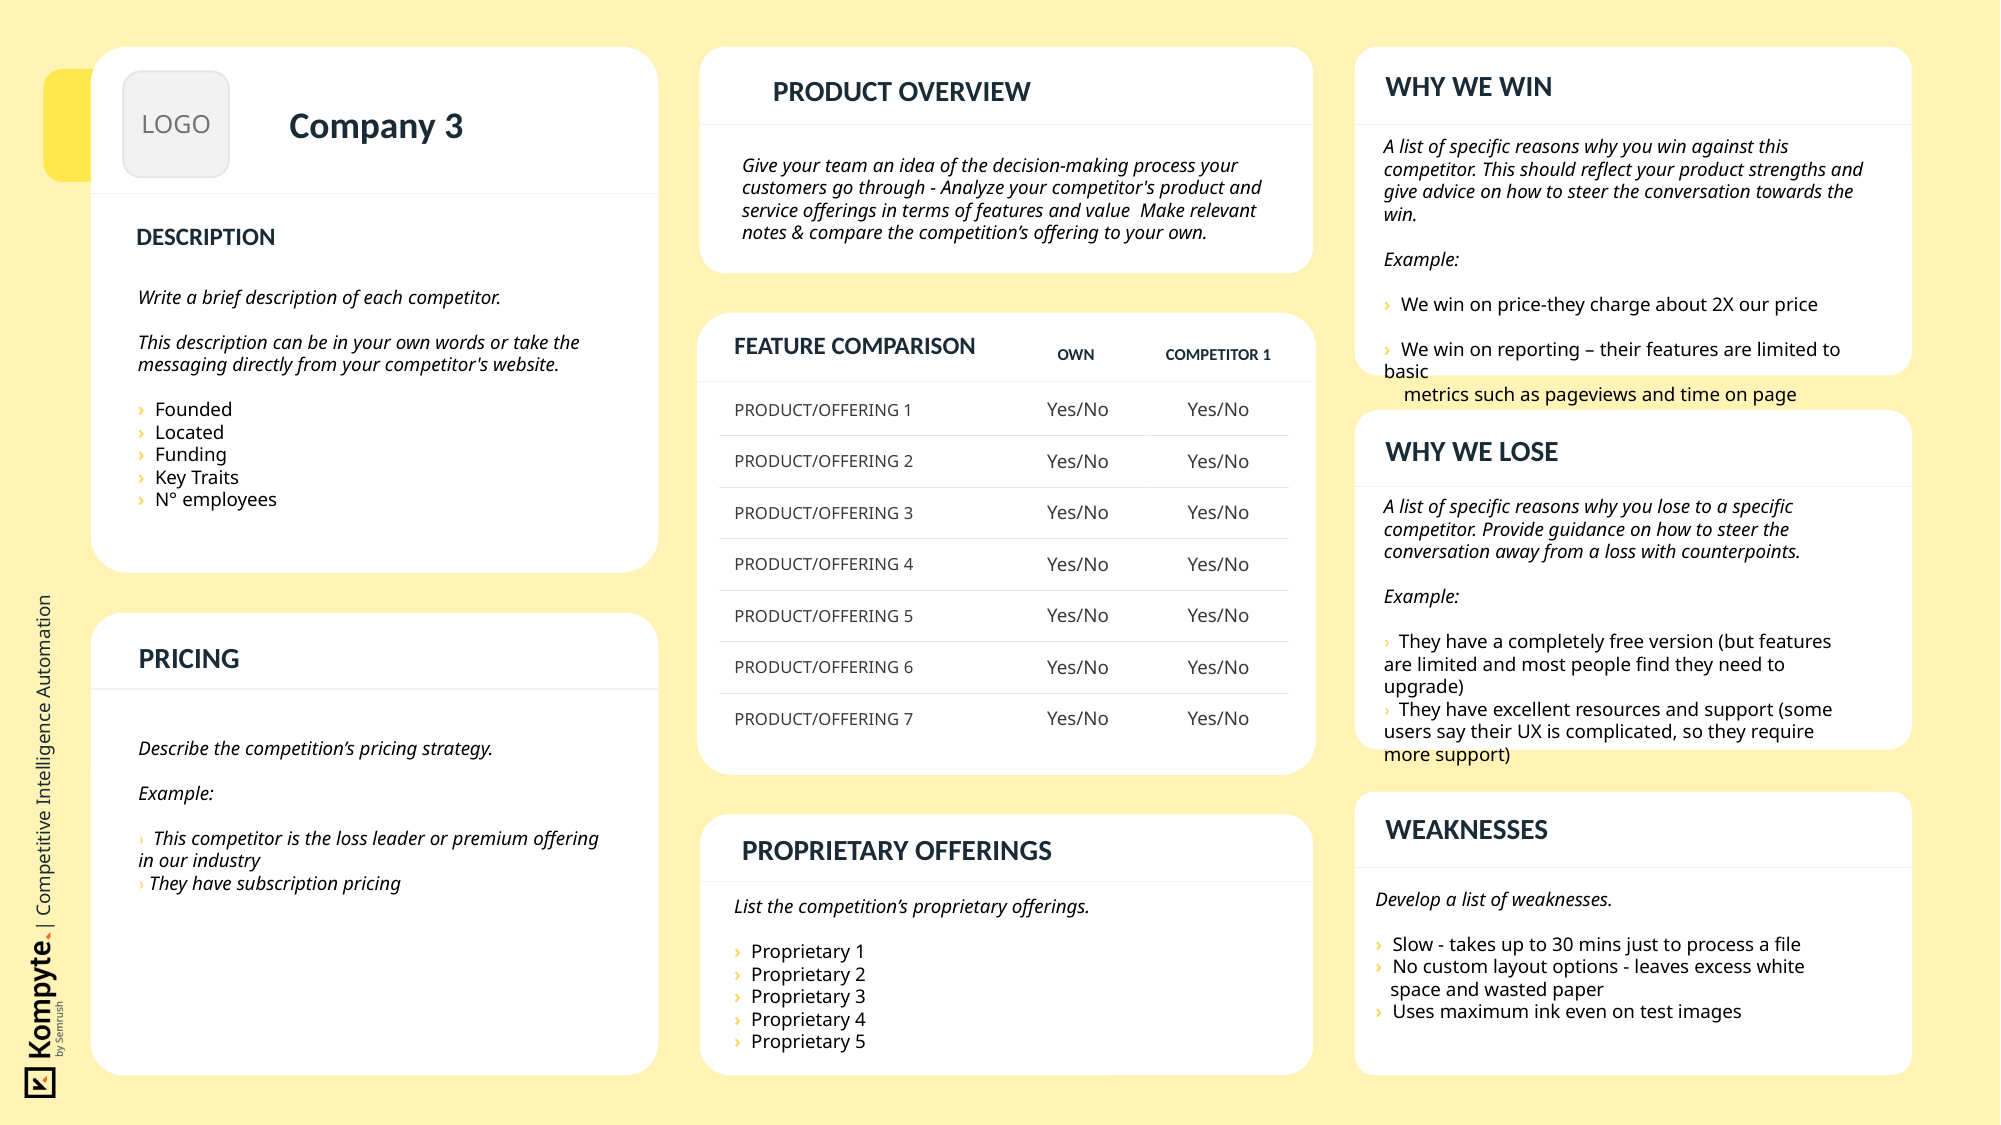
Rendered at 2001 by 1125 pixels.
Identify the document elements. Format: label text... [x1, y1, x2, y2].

table_cell PRODUCT/OFFERING 2 [720, 436, 1007, 487]
table_header COMPETITOR 1 [1149, 328, 1289, 381]
text_box [1353, 409, 1913, 751]
text_box LOGO [123, 101, 230, 146]
table_cell Yes/No [1008, 384, 1148, 435]
text_box PRODUCT OVERVIEW [758, 64, 1149, 115]
text_box Write a brief description of each competitor. This description can be in your own words or take the messaging directly from your competitor's website. › Founded › Located › Funding › Key Traits › N° employees [123, 278, 631, 518]
table_cell PRODUCT/OFFERING 1 [720, 384, 1007, 435]
table_cell Yes/No [1149, 488, 1289, 538]
table_cell Yes/No [1008, 694, 1148, 744]
table_cell PRODUCT/OFFERING 5 [720, 591, 1007, 641]
text_box [698, 813, 1315, 1077]
text_box [1353, 790, 1913, 1077]
text_box Company 3 [274, 93, 512, 154]
table_cell Yes/No [1008, 488, 1148, 538]
text_box [89, 45, 660, 574]
table_cell Yes/No [1149, 384, 1289, 435]
text_box WHY WE LOSE [1370, 425, 1624, 475]
table_header FEATURE COMPARISON [720, 328, 1007, 381]
table_cell PRODUCT/OFFERING 7 [720, 694, 1007, 744]
table_cell PRODUCT/OFFERING 6 [720, 642, 1007, 693]
text_box [1353, 45, 1913, 377]
table_cell Yes/No [1149, 694, 1289, 744]
text_box List the competition’s proprietary offerings. › Proprietary 1 › Proprietary 2 › Proprietary 3 › Proprietary 4 › Proprietary 5 [719, 887, 1289, 1060]
text_box Develop a list of weaknesses. › Slow - takes up to 30 mins just to process a file › No custom layout options - leaves excess white space and wasted paper › Uses maximum ink even on test images [1360, 879, 1877, 1030]
text_box [695, 311, 1318, 776]
text_box A list of specific reasons why you lose to a specific competitor. Provide guidance on how to steer the conversation away from a loss with counterpoints. Example: › They have a completely free version (but features are limited and most people find they need to upgrade) › They have excellent resources and support (some users say their UX is complicated, so they require more support) [1369, 487, 1879, 795]
table_cell Yes/No [1149, 539, 1289, 590]
table_cell PRODUCT/OFFERING 3 [720, 488, 1007, 538]
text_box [23, 147, 66, 1098]
text_box [0, 0, 2000, 1125]
table_cell Yes/No [1008, 539, 1148, 590]
text_box [122, 70, 230, 179]
text_box A list of specific reasons why you win against this competitor. This should reflect your product strengths and give advice on how to steer the conversation towards the win. Example: › We win on price-they charge about 2X our price › We win on reporting – their features are limited to basic metrics such as pageviews and time on page [1369, 127, 1879, 413]
text_box DESCRIPTION [121, 212, 375, 258]
table_header OWN [1008, 328, 1148, 381]
text_box PROPRIETARY OFFERINGS [727, 824, 1118, 874]
text_box WHY WE WIN [1370, 60, 1624, 111]
table_cell Yes/No [1008, 436, 1149, 487]
text_box [42, 67, 93, 183]
table_cell Yes/No [1008, 642, 1148, 693]
table_cell Yes/No [1149, 591, 1289, 641]
text_box PRICING [124, 632, 377, 682]
text_box Describe the competition’s pricing strategy. Example: › This competitor is the loss leader or premium offering in our industry › They have subscription pricing [123, 729, 632, 964]
table_cell Yes/No [1149, 642, 1289, 693]
table_cell Yes/No [1008, 591, 1148, 641]
text_box [89, 611, 660, 1077]
table_cell Yes/No [1150, 436, 1289, 487]
text_box [698, 45, 1315, 275]
text_box Give your team an idea of the decision-making process your customers go through - Analyze your competitor's product and service offerings in terms of features and value Make relevant notes & compare the competition’s offering to your own. [727, 145, 1289, 251]
text_box WEAKNESSES [1370, 803, 1624, 853]
table_cell PRODUCT/OFFERING 4 [720, 539, 1007, 590]
